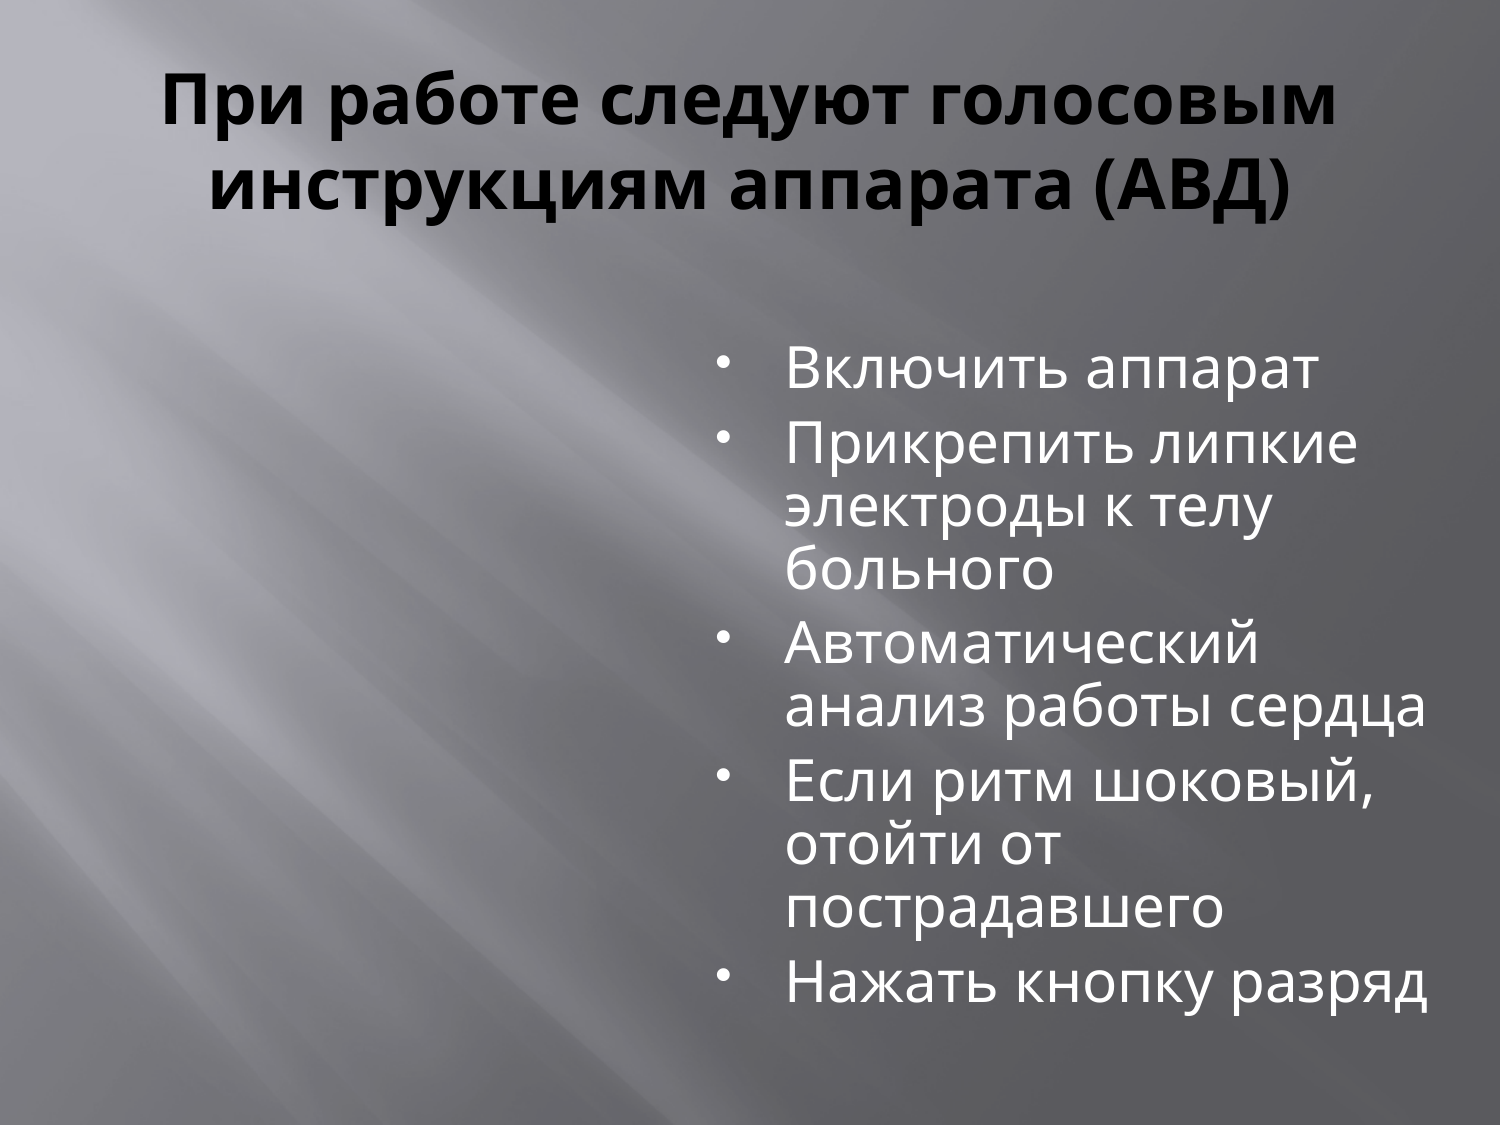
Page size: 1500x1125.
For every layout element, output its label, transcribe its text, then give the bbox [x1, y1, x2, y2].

title При работе следуют голосовым инструкциям аппарата (АВД) [75, 45, 1425, 233]
list Включить аппарат Прикрепить липкие электроды к телу больного Автоматический анализ работы сердца Если ритм шоковый, отойти от пострадавшего Нажать кнопку разряд [679, 331, 1469, 1006]
